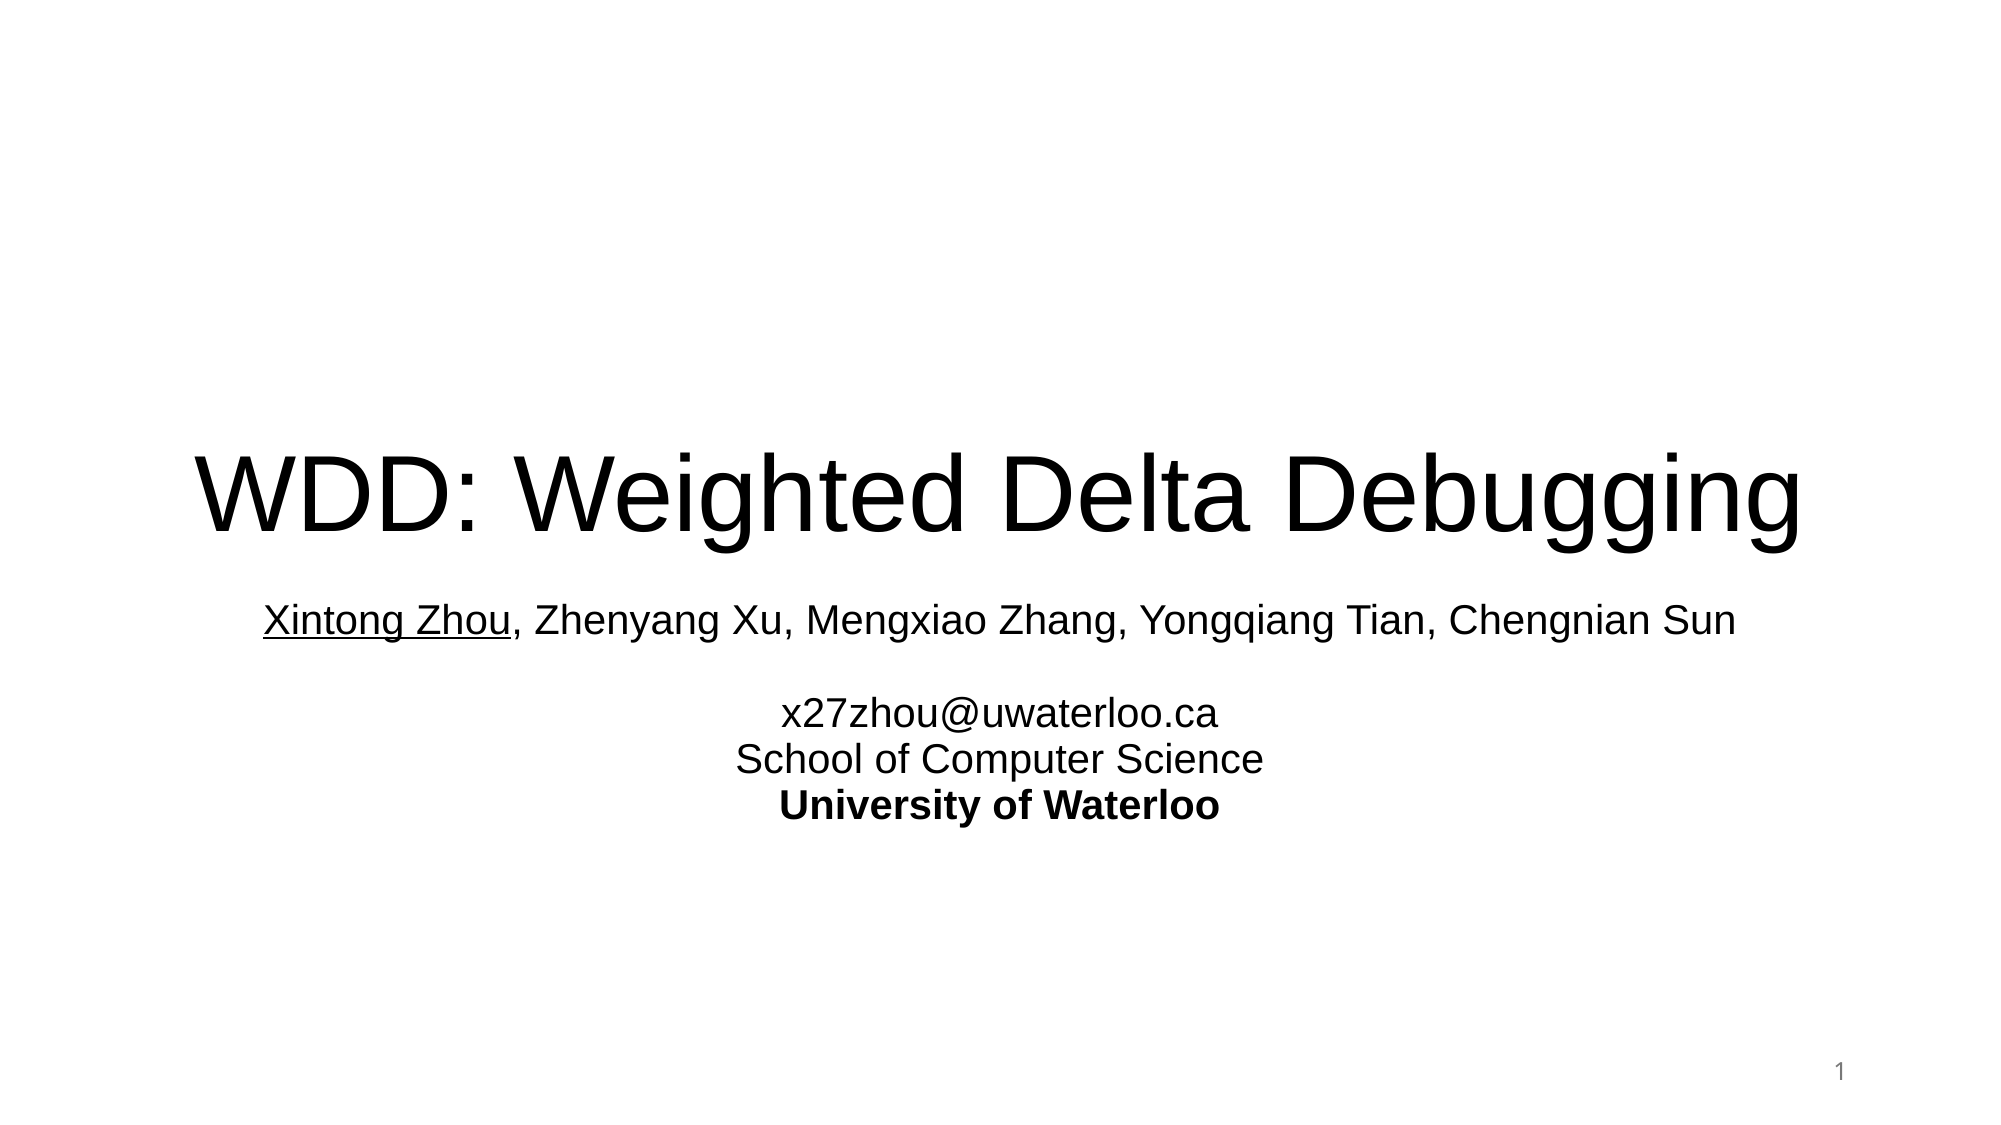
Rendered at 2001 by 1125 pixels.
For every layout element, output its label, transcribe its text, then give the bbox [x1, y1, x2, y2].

title WDD: Weighted Delta Debugging [171, 170, 1829, 563]
slide_number 1 [1412, 1042, 1863, 1103]
subtitle Xintong Zhou, Zhenyang Xu, Mengxiao Zhang, Yongqiang Tian, Chengnian Sun x27zhou@uwaterloo.ca School of Computer Science University of Waterloo [234, 590, 1766, 863]
